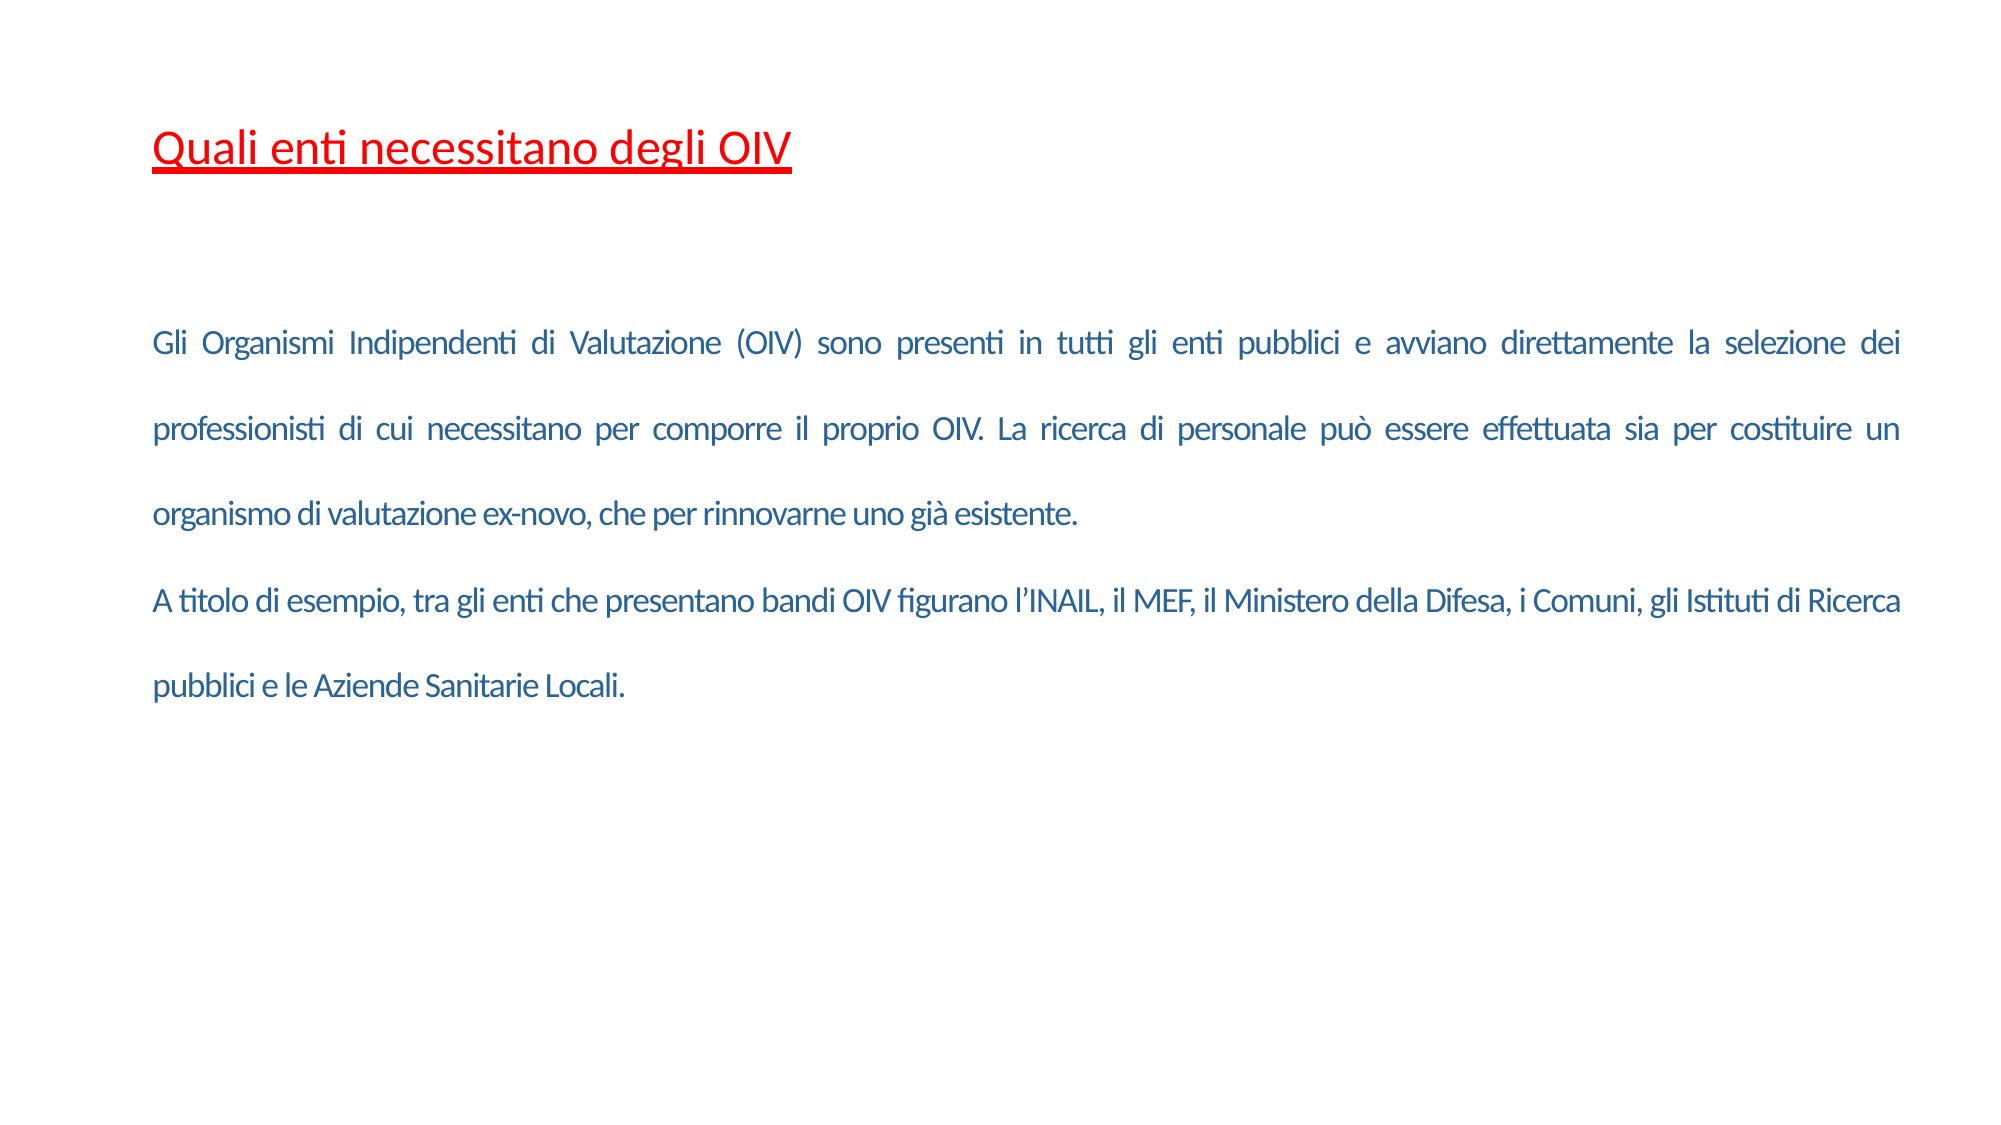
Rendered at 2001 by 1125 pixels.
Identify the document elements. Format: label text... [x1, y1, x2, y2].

text_box Gli Organismi Indipendenti di Valutazione (OIV) sono presenti in tutti gli enti pubblici e avviano direttamente la selezione dei professionisti di cui necessitano per comporre il proprio OIV. La ricerca di personale può essere effettuata sia per costituire un organismo di valutazione ex-novo, che per rinnovarne uno già esistente. A titolo di esempio, tra gli enti che presentano bandi OIV figurano l’INAIL, il MEF, il Ministero della Difesa, i Comuni, gli Istituti di Ricerca pubblici e le Aziende Sanitarie Locali. [150, 274, 1900, 705]
title Quali enti necessitano degli OIV [150, 112, 1835, 274]
